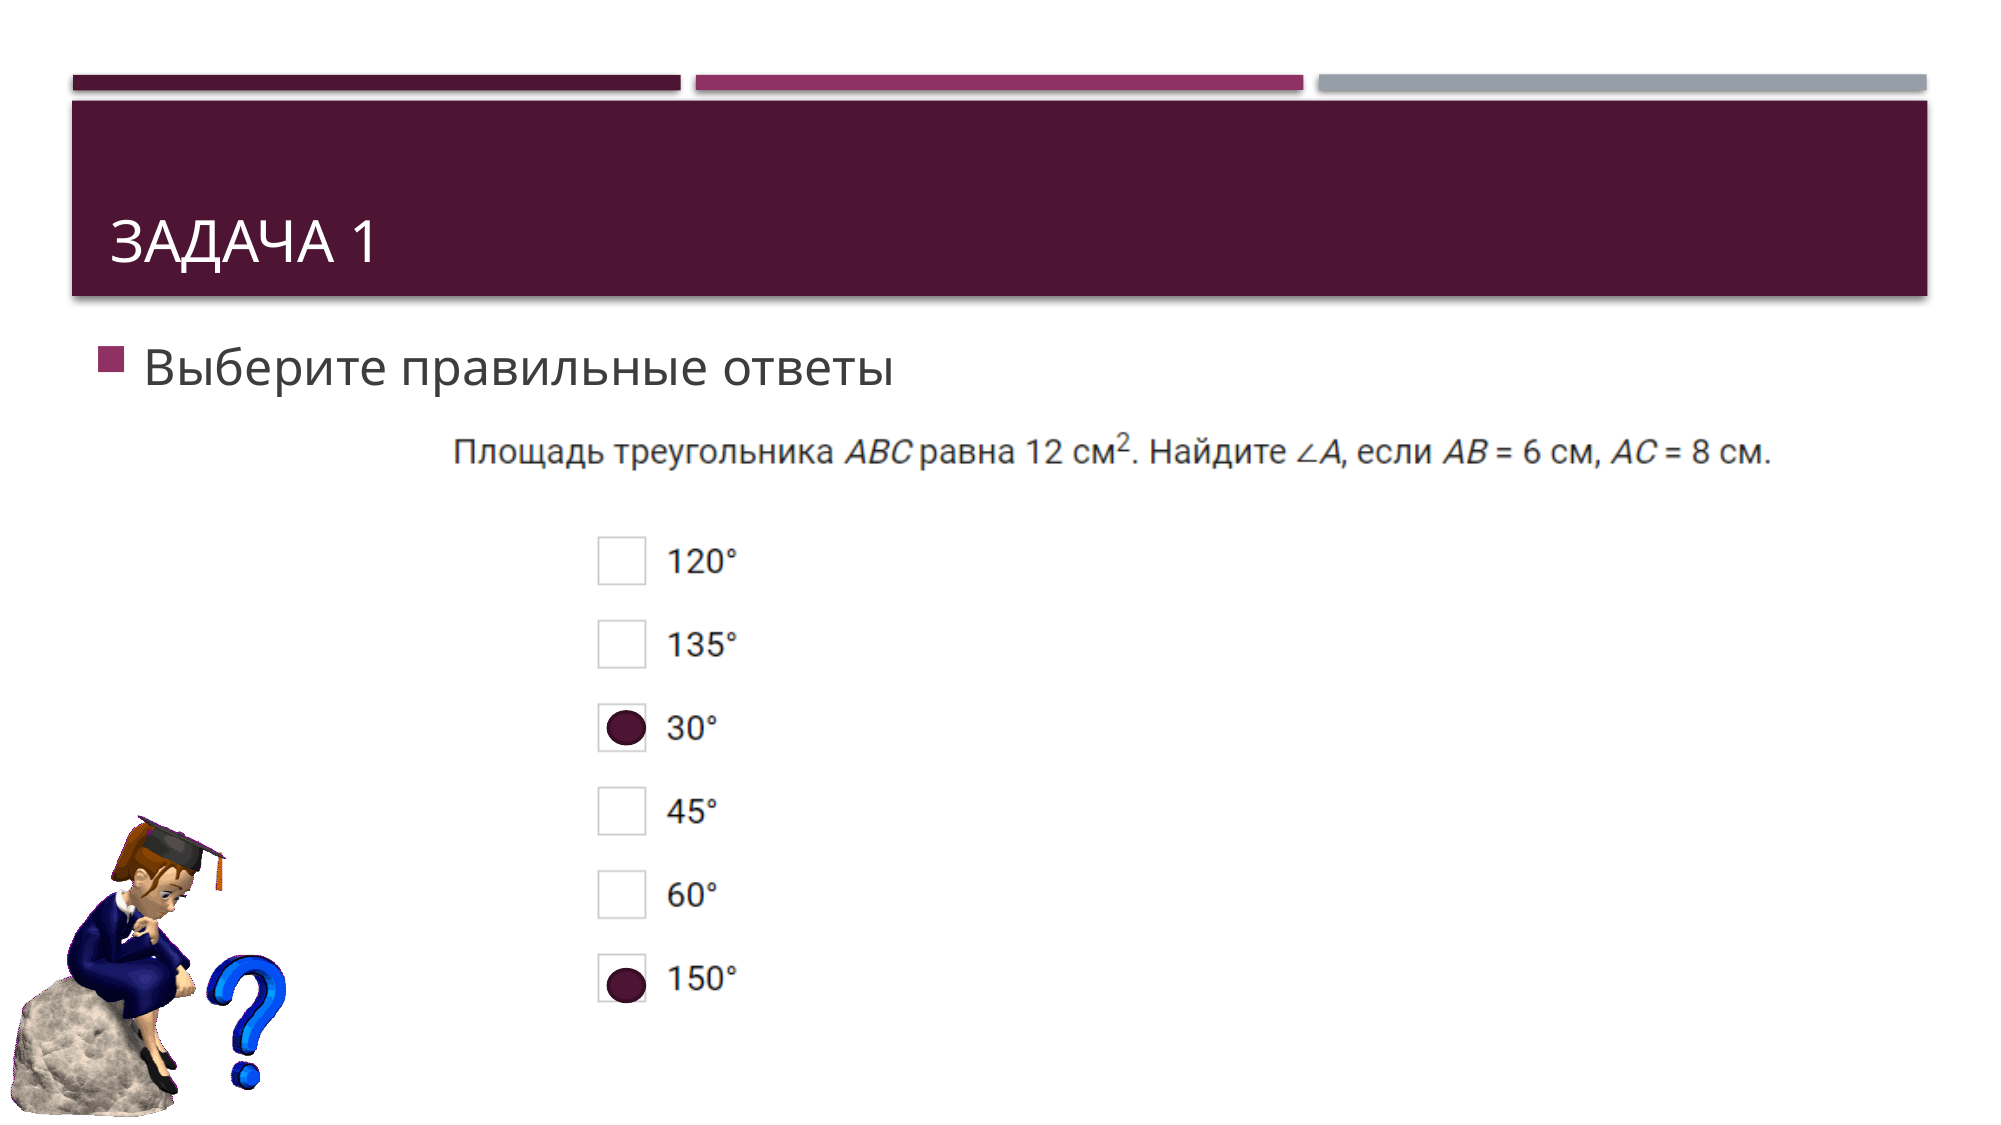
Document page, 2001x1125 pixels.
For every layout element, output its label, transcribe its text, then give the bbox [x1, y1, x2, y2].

picture [0, 805, 307, 1125]
list Выберите правильные ответы [78, 309, 964, 423]
picture [439, 410, 1797, 1028]
title Задача 1 [95, 115, 1905, 282]
